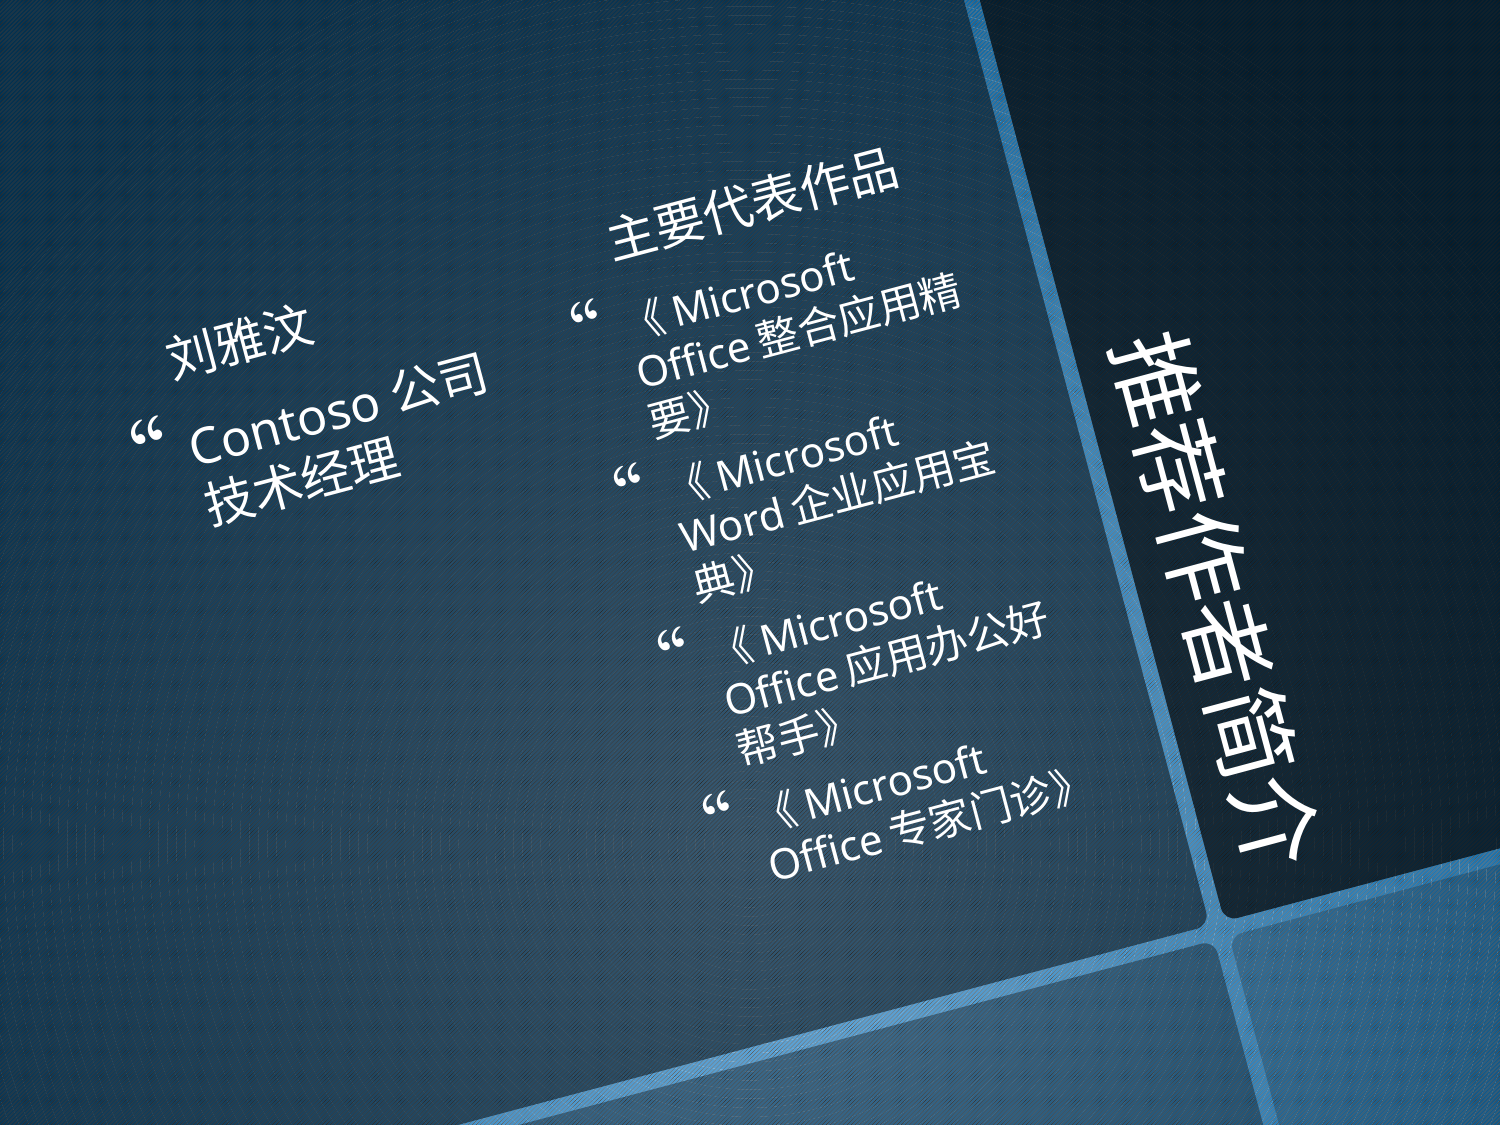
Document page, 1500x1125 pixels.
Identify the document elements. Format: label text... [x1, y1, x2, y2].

list 刘雅汶 [130, 185, 514, 401]
list Contoso公司技术经理 [107, 321, 684, 1056]
list 《Microsoft Office整合应用精要》 《Microsoft Word企业应用宝典》 《Microsoft Office应用办公好帮手》 《Microsoft Office专家门诊》 [547, 201, 1125, 938]
title 推荐作者简介 [1028, 71, 1461, 896]
list 主要代表作品 [570, 67, 954, 282]
